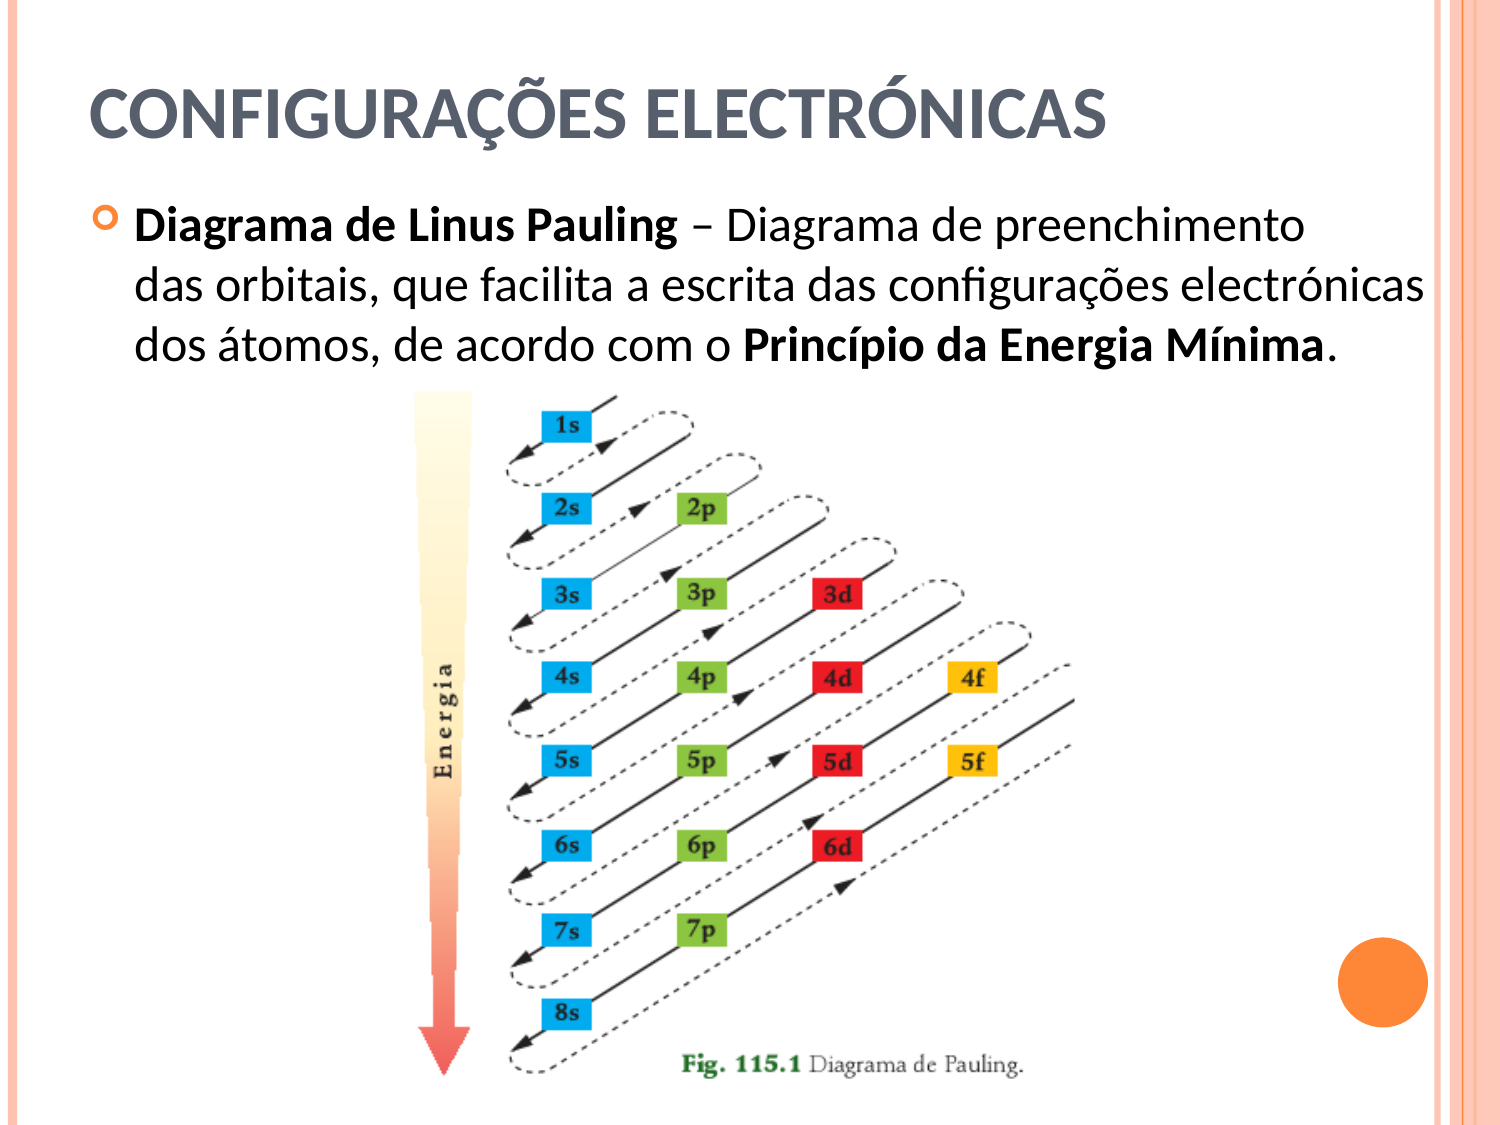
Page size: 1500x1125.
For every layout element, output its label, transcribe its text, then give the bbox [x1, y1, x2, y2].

title Configurações electrónicas [75, 45, 1300, 161]
picture [395, 373, 1095, 1095]
list Diagrama de Linus Pauling – Diagrama de preenchimento das orbitais, que facilita a escrita das configurações electrónicas dos átomos, de acordo com o Princípio da Energia Mínima. [75, 184, 1447, 984]
